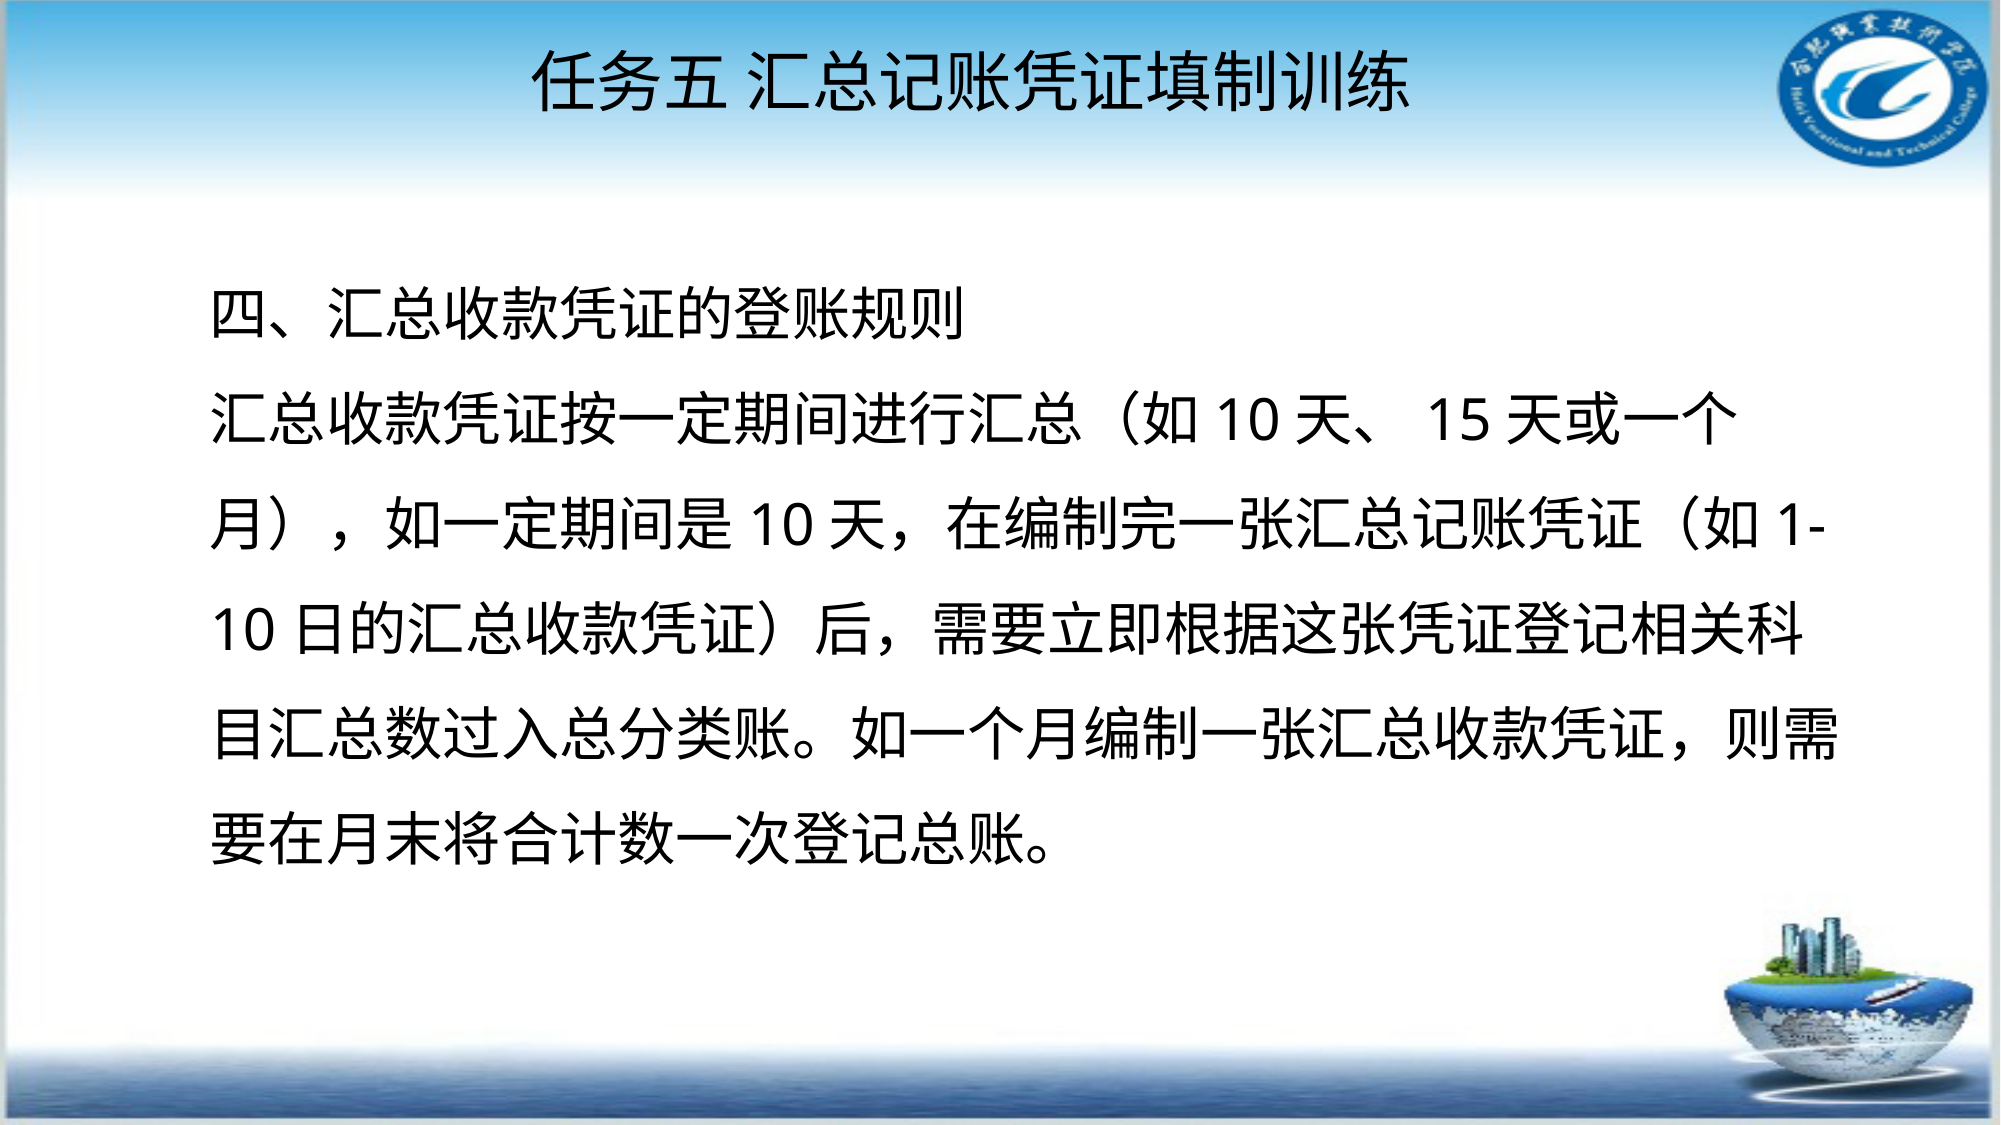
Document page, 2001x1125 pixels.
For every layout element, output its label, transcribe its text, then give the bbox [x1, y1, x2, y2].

list 四、汇总收款凭证的登账规则 汇总收款凭证按一定期间进行汇总（如10天、15天或一个月），如一定期间是10天，在编制完一张汇总记账凭证（如1-10日的汇总收款凭证）后，需要立即根据这张凭证登记相关科目汇总数过入总分类账。如一个月编制一张汇总收款凭证，则需要在月末将合计数一次登记总账。 [194, 234, 1869, 943]
picture [0, 0, 2001, 1125]
title 任务五 汇总记账凭证填制训练 [296, 59, 1647, 180]
